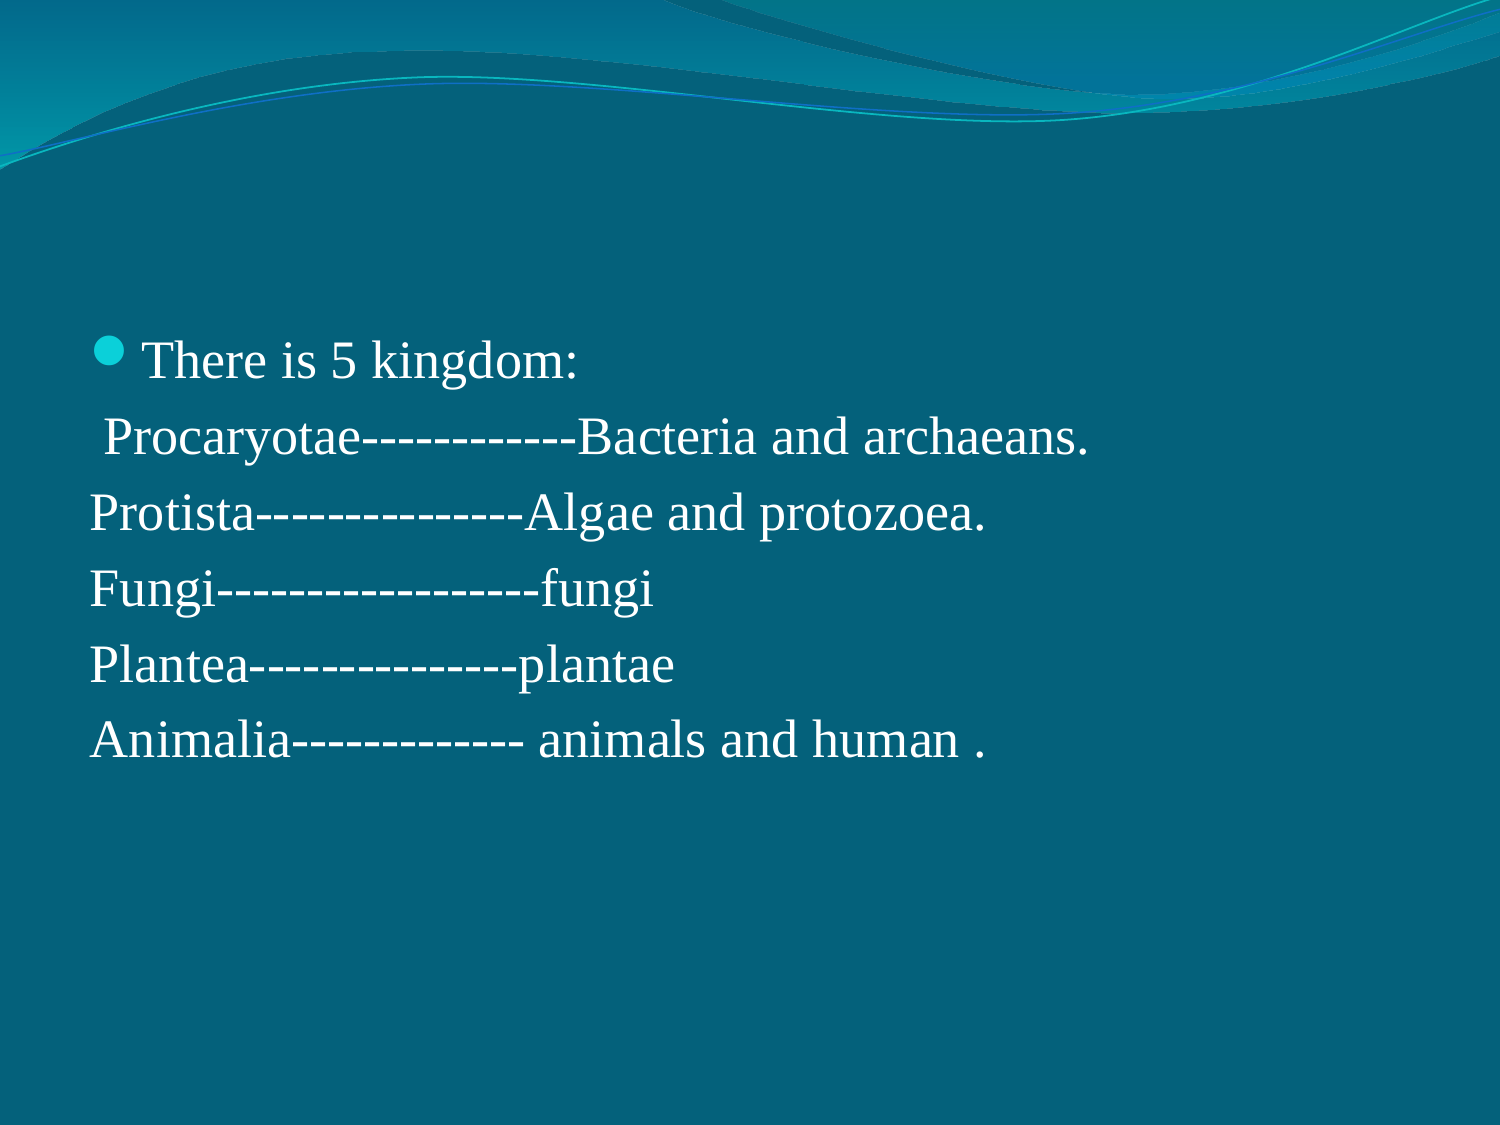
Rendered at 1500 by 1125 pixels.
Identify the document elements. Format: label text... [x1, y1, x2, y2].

list There is 5 kingdom: Procaryotae------------Bacteria and archaeans. Protista---------------Algae and protozoea. Fungi------------------fungi Plantea---------------plantae Animalia------------- animals and human . [75, 317, 1425, 1038]
